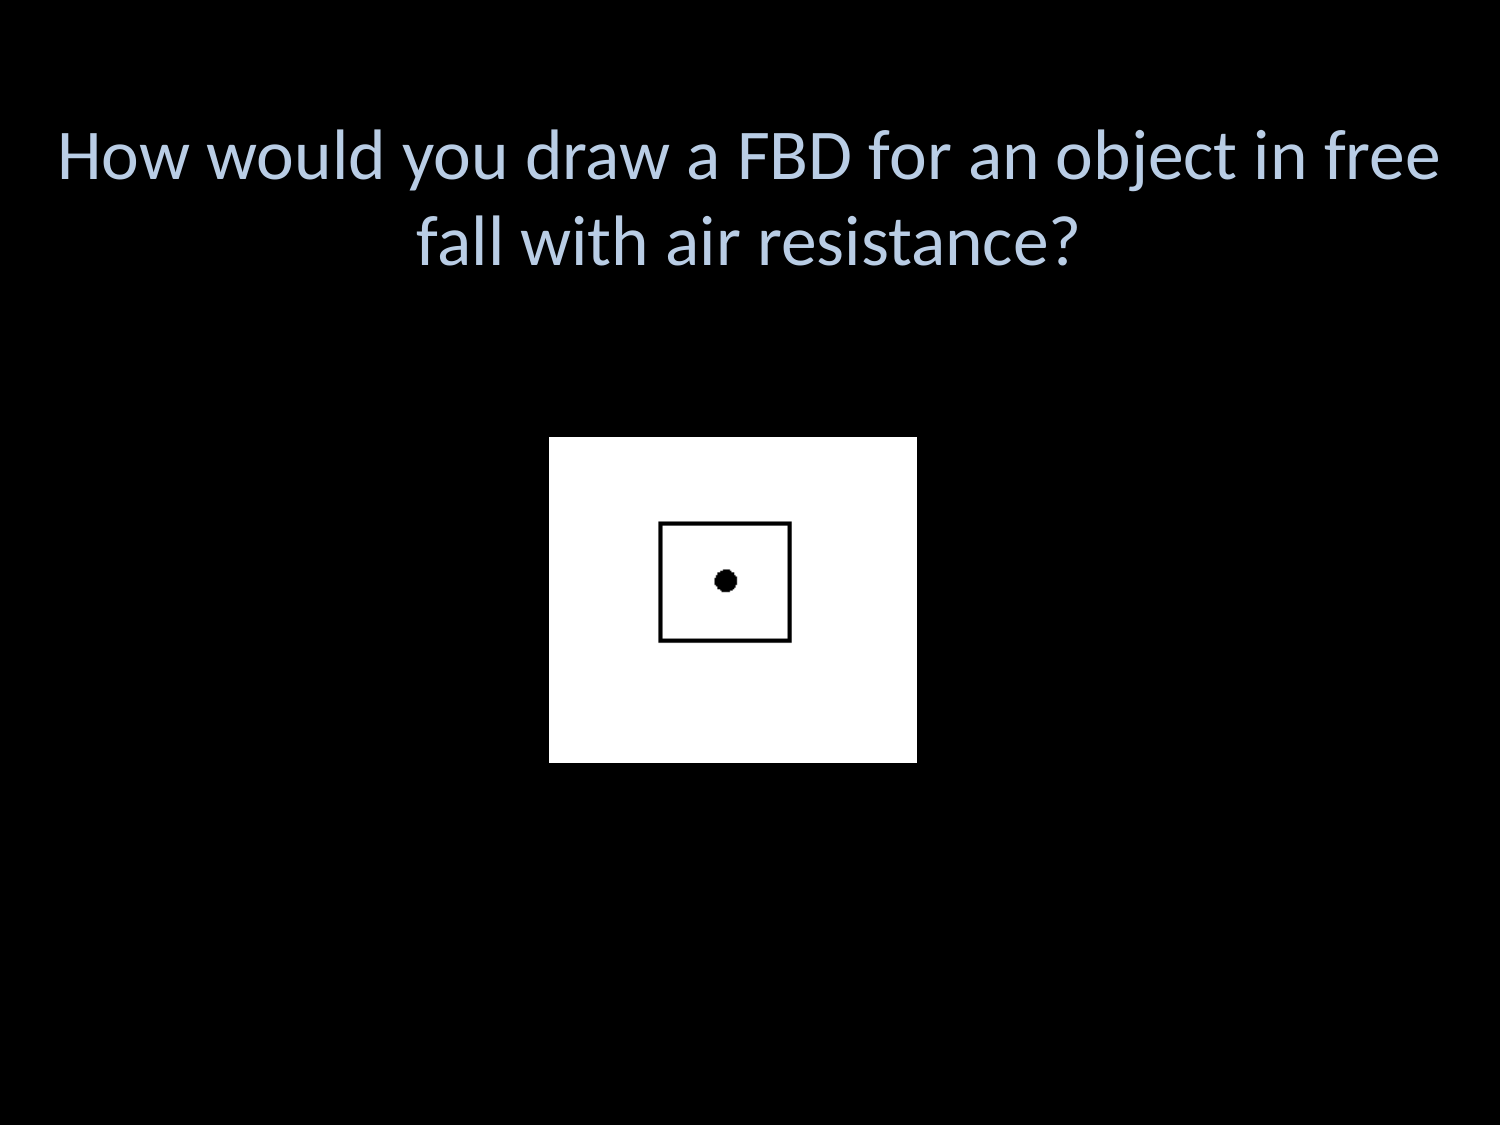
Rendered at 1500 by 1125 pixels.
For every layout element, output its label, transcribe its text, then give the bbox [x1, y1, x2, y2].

title How would you draw a FBD for an object in free fall with air resistance? [31, 99, 1469, 288]
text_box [549, 437, 917, 763]
